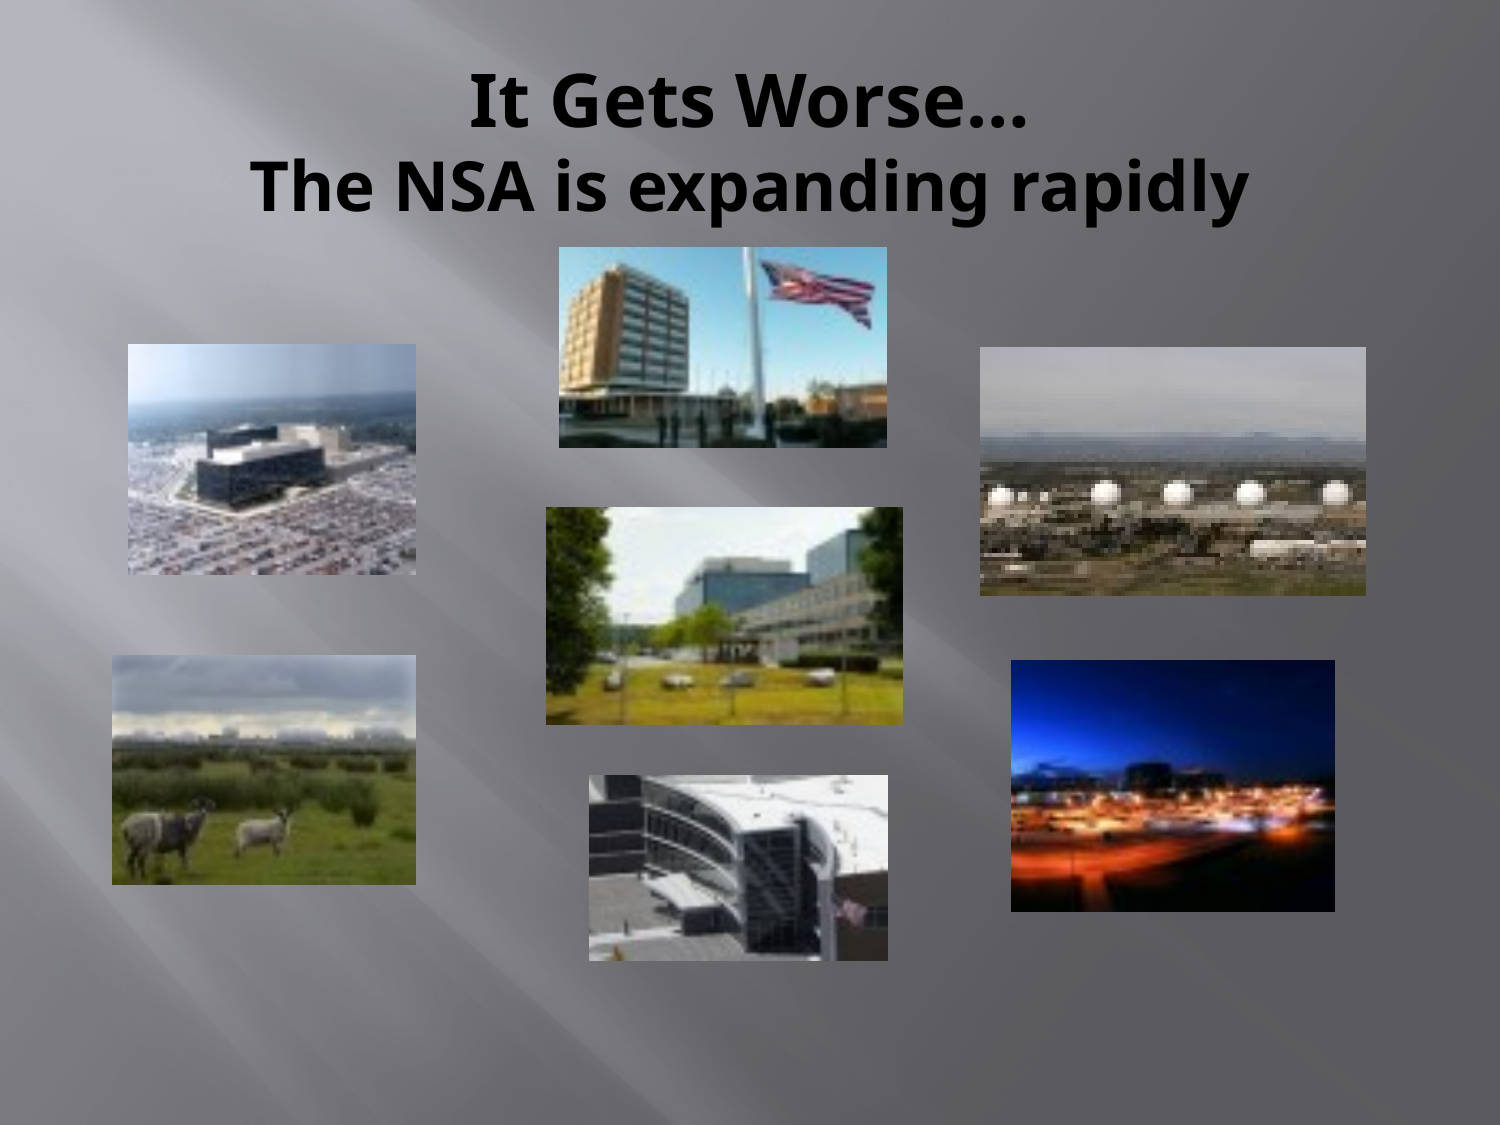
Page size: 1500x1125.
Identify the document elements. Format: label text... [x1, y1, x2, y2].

title It Gets Worse… The NSA is expanding rapidly [75, 45, 1425, 233]
picture [1011, 659, 1336, 912]
picture [112, 655, 416, 885]
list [127, 344, 416, 576]
picture [980, 347, 1367, 596]
picture [545, 507, 903, 726]
picture [559, 247, 888, 448]
picture [588, 774, 889, 962]
